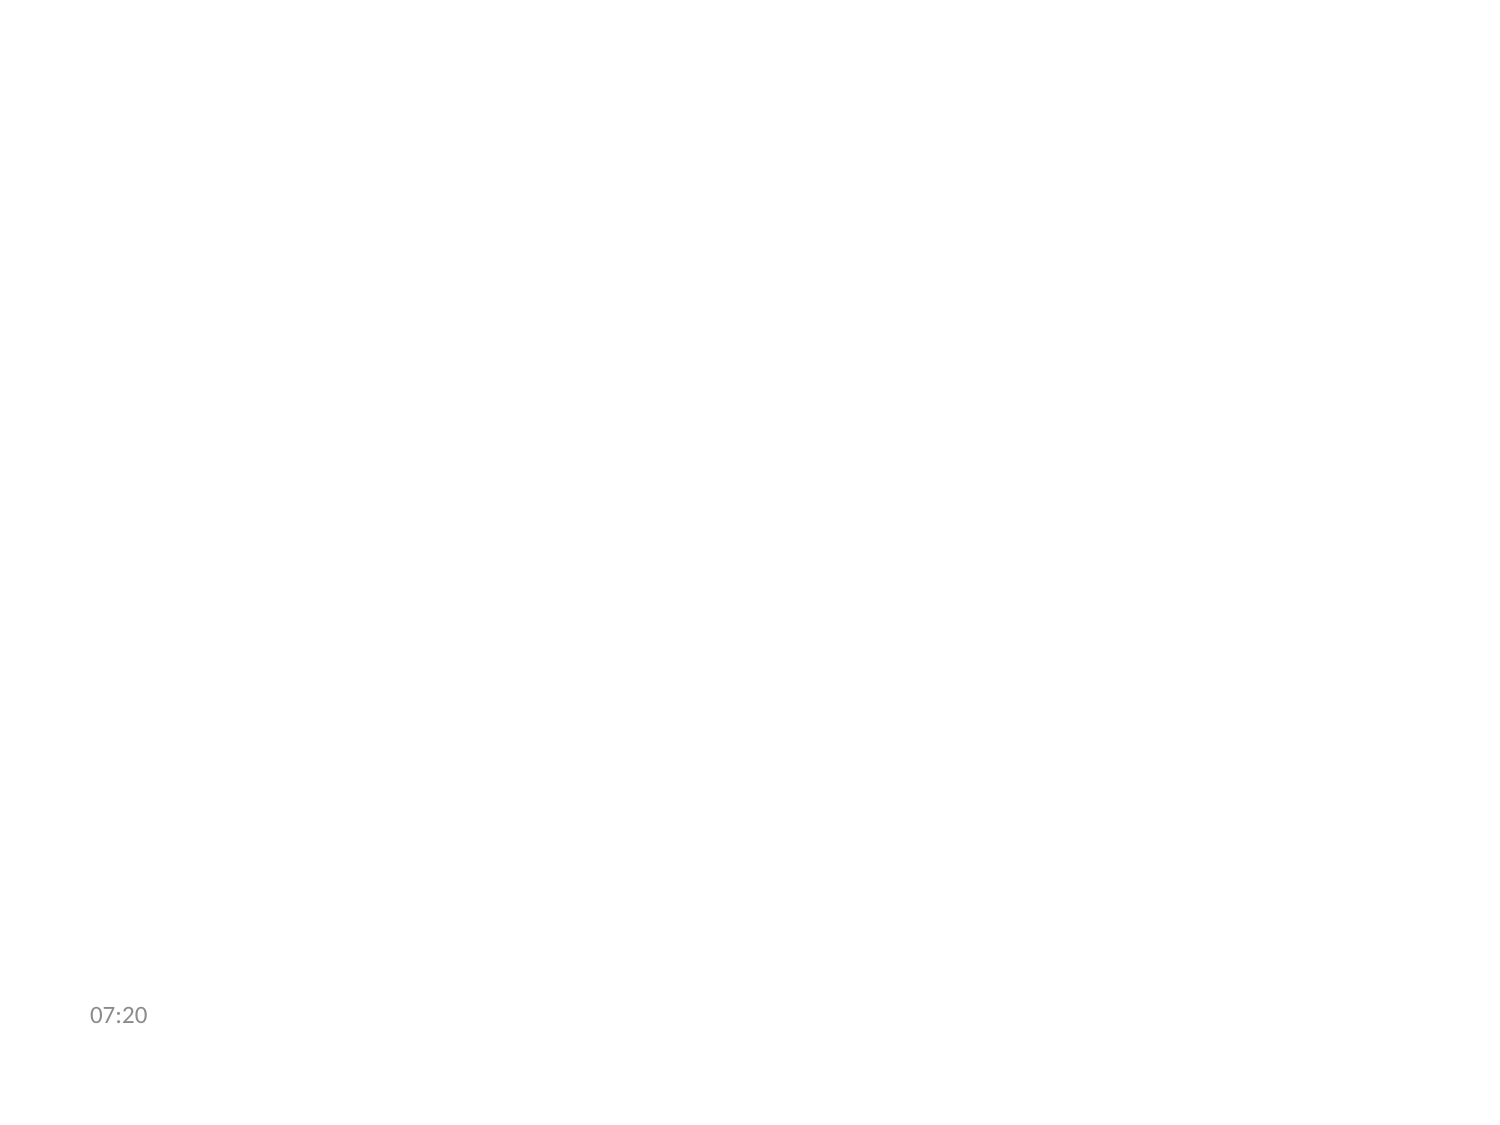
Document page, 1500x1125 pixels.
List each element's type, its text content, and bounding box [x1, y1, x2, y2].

text_box 15:35 [75, 983, 425, 1044]
